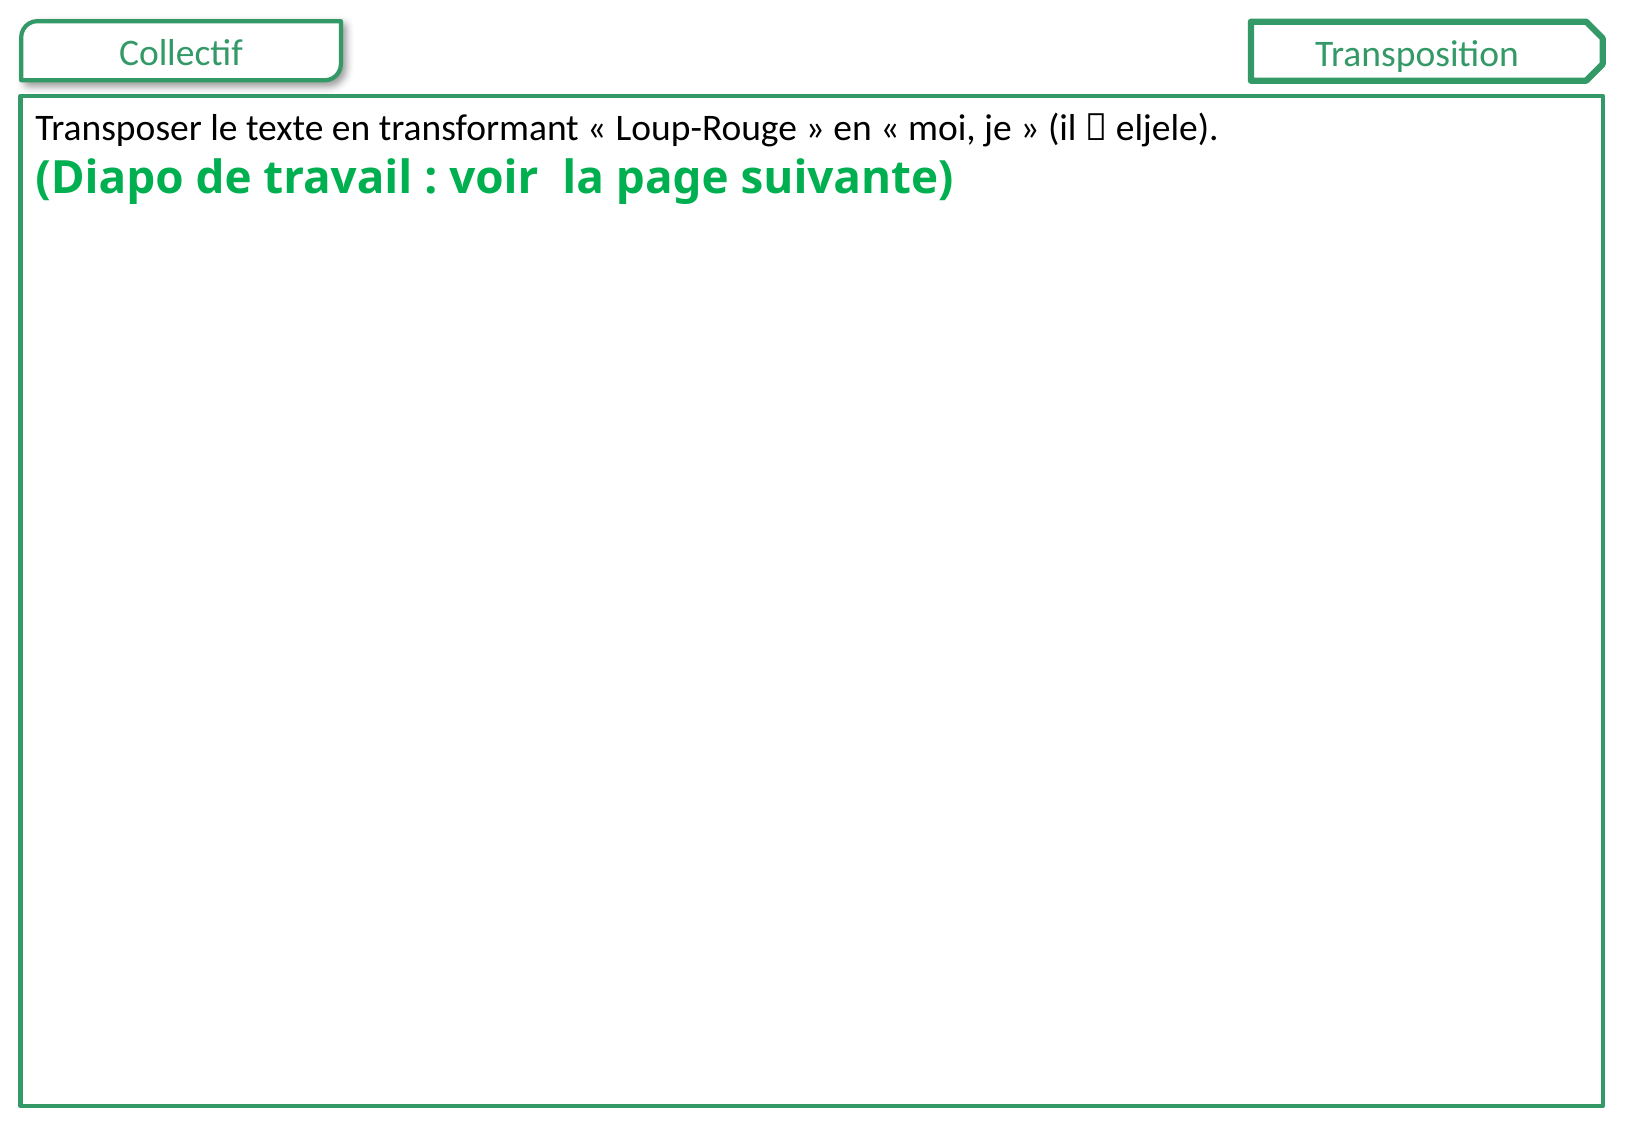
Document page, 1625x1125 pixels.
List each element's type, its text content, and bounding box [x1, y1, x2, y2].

list Transposition [1250, 21, 1584, 81]
list Transposer le texte en transformant « Loup-Rouge » en « moi, je » (il  eljele). (Diapo de travail : voir la page suivante) [18, 94, 1605, 1108]
